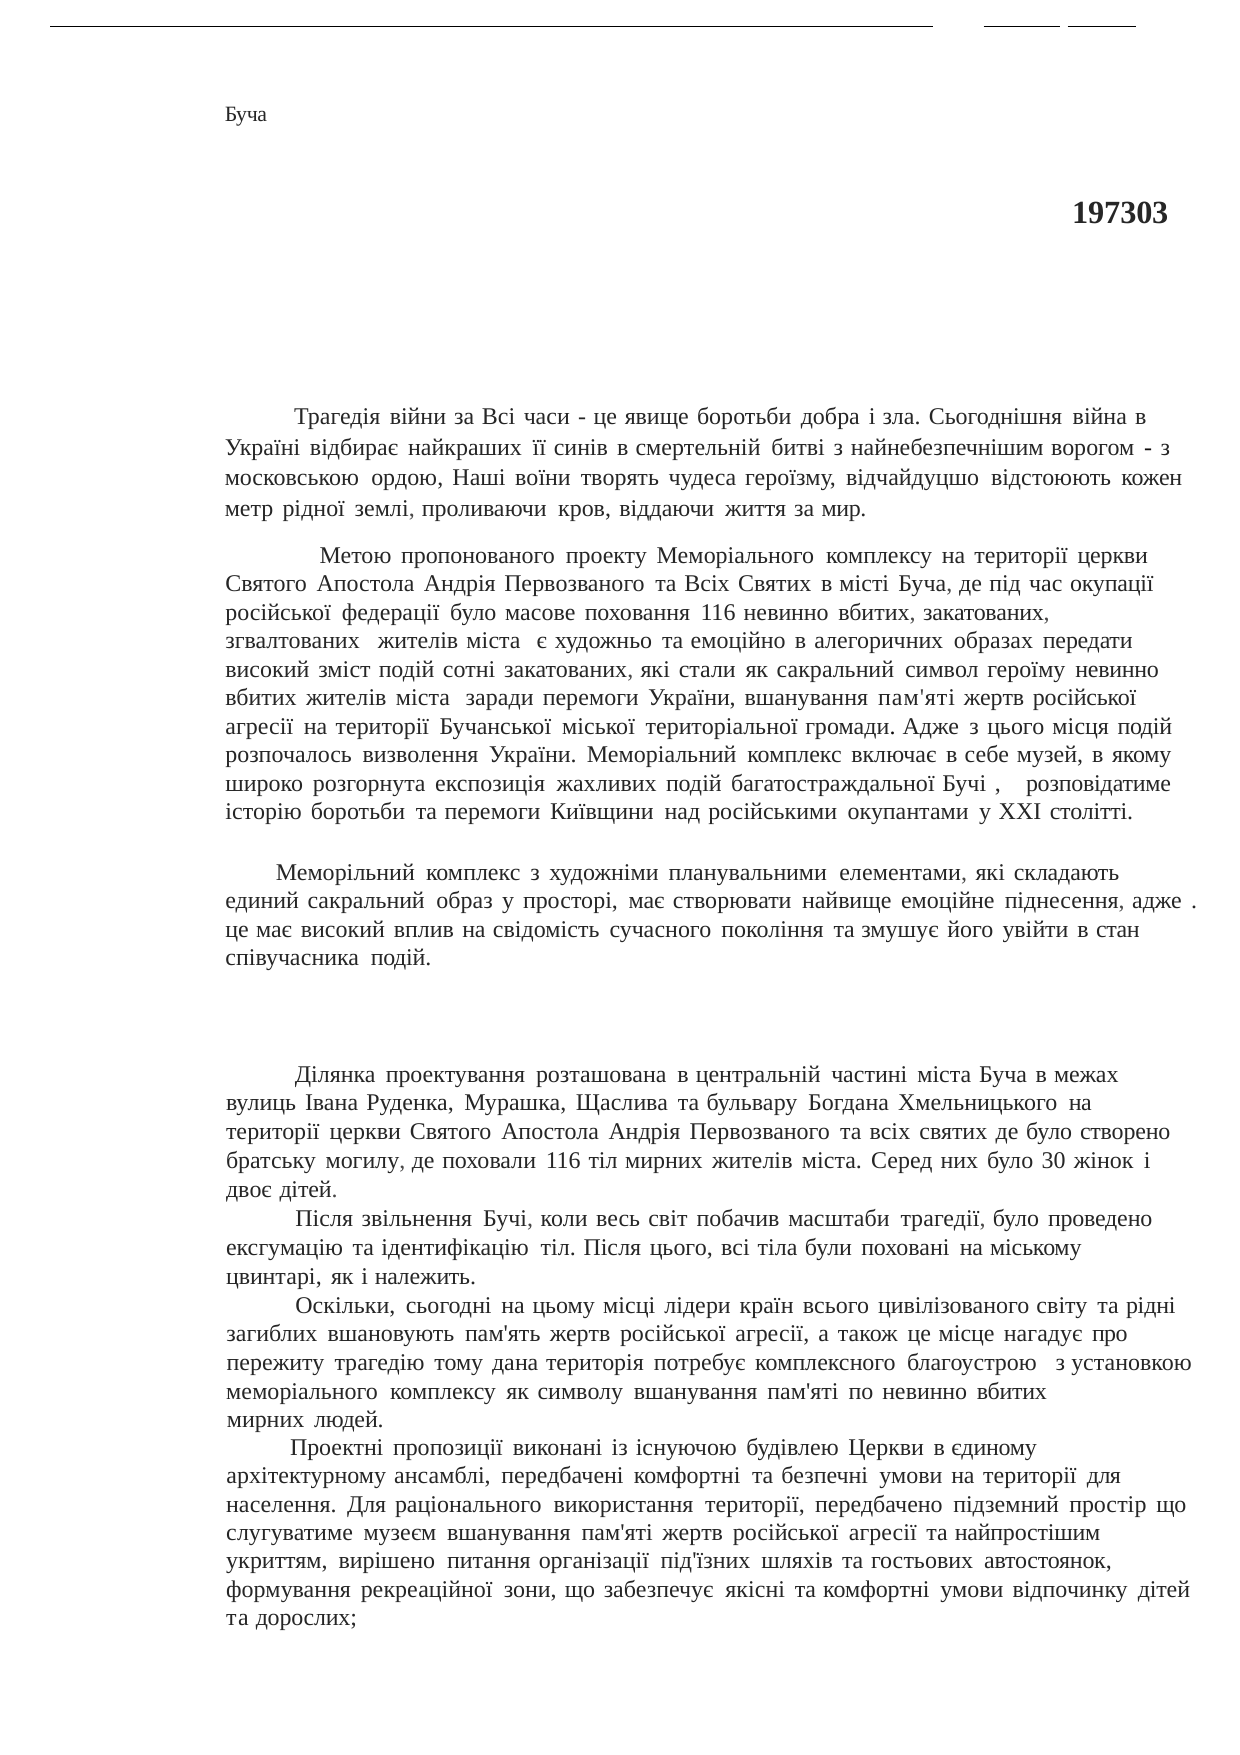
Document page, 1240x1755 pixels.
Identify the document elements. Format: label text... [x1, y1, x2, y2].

text_box 197303 [1069, 188, 1174, 230]
text_box Буча [222, 97, 273, 126]
text_box Ділянка проектування розташована в центральній частині міста Буча в межах вулиць Івана Руденка, Мурашка, Щаслива та бульвару Богдана Хмельницького на території церкви Святого Апостола Андрія Первозваного та всіх святих де було створено братську могилу, де поховали 116 тіл мирних жителів міста. Серед них було 30 жінок і двоє дітей. Після звільнення Бучі, коли весь світ побачив масштаби трагедії, було проведено ексгумацію та ідентифікацію тіл. Після цього, всі тіла були поховані на міському цвинтарі, як і належить. Оскільки, сьогодні на цьому місці лідери країн всього цивілізованого світу та рідні загиблих вшановують пам'ять жертв російської агресії, а також це місце нагадує про пережиту трагедію тому дана територія потребує комплексного благоустрою з установкою меморіального комплексу як символу вшанування пам'яті по невинно вбитих мирних людей. Проектні пропозиції виконані із існуючою будівлею Церкви в єдиному архітектурному ансамблі, передбачені комфортні та безпечні умови на території для населення. Для раціонального використання території, передбачено підземний простір що слугуватиме музеєм вшанування пам'яті жертв російської агресії та найпростішим укриттям, вирішено питання організації під'їзних шляхів та гостьових автостоянок, формування рекреаційної зони, що забезпечує якісні та комфортні умови відпочинку дітей та дорослих; [223, 1056, 1203, 1632]
text_box Трагедія війни за Всі часи - це явище боротьби добра і зла. Сьогоднішня війна в Україні відбирає найкраших її синів в смертельній битві з найнебезпечнішим ворогом - з московською ордою, Наші воїни творять чудеса героїзму, відчайдуцшо відстоюють кожен метр рідної землі, проливаючи кров, віддаючи життя за мир. Метою пропонованого проекту Меморіального комплексу на території церкви Святого Апостола Андрія Первозваного та Всіх Святих в місті Буча, де під час окупації російської федерації було масове поховання 116 невинно вбитих, закатованих, згвалтованих жителів міста є художньо та емоційно в алегоричних образах передати високий зміст подій сотні закатованих, які стали як сакральний символ героїму невинно вбитих жителів міста заради перемоги України, вшанування пам'яті жертв російської агресії на території Бучанської міської територіальної громади. Адже з цього місця подій розпочалось визволення України. Меморіальний комплекс включає в себе музей, в якому широко розгорнута експозиція жахливих подій багатостраждальної Бучі , розповідатиме історію боротьби та перемоги Київщини над російськими окупантами у ХХІ столітті. Меморільний комплекс з художніми планувальними елементами, які складають единий сакральний образ у просторі, має створювати найвище емоційне піднесення, адже . це має високий вплив на свідомість сучасного покоління та змушує його увійти в стан співучасника подій. [222, 395, 1205, 971]
